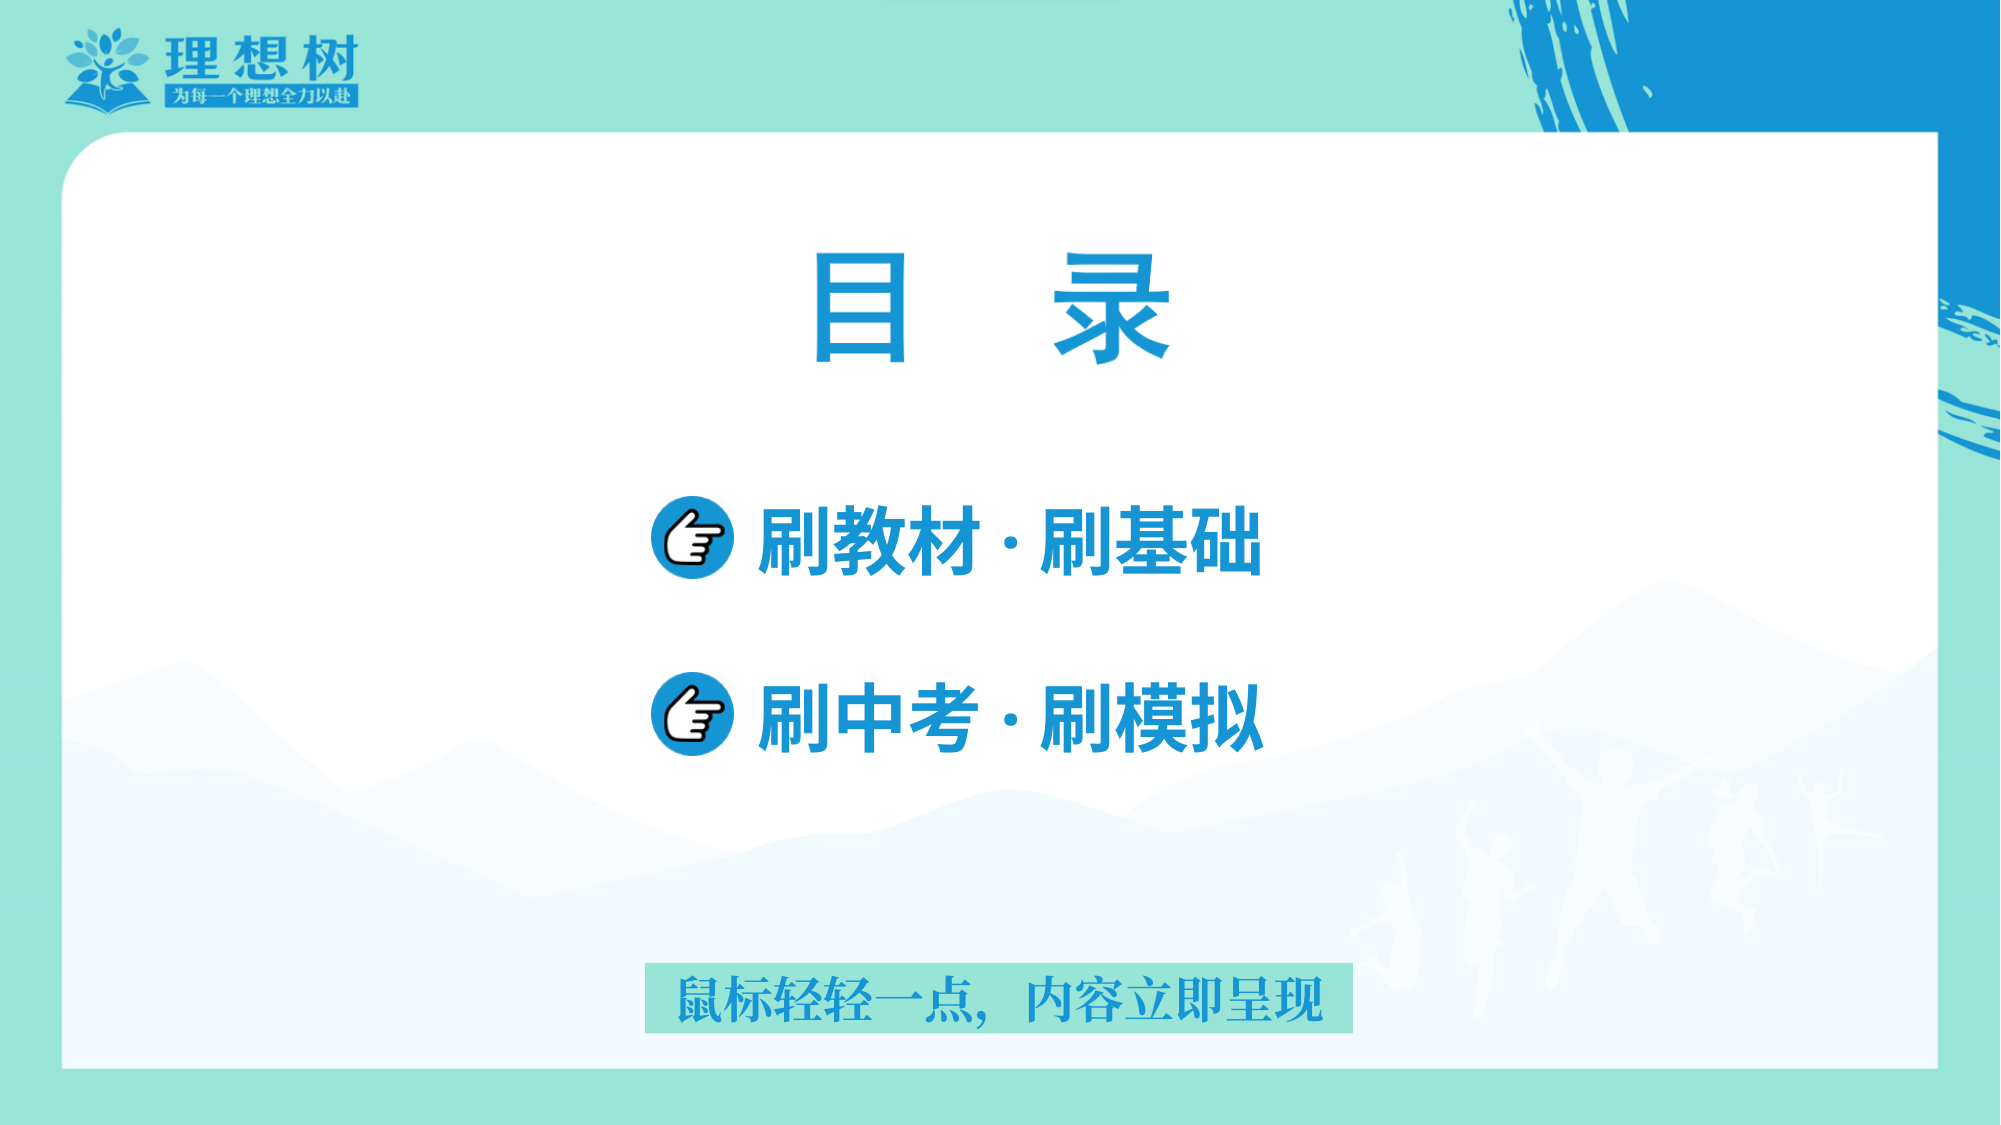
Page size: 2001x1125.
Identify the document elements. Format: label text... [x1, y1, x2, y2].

picture [0, 0, 2000, 1125]
text_box 刷教材·刷基础 [757, 493, 1349, 582]
text_box 刷中考·刷模拟 [757, 669, 1349, 759]
